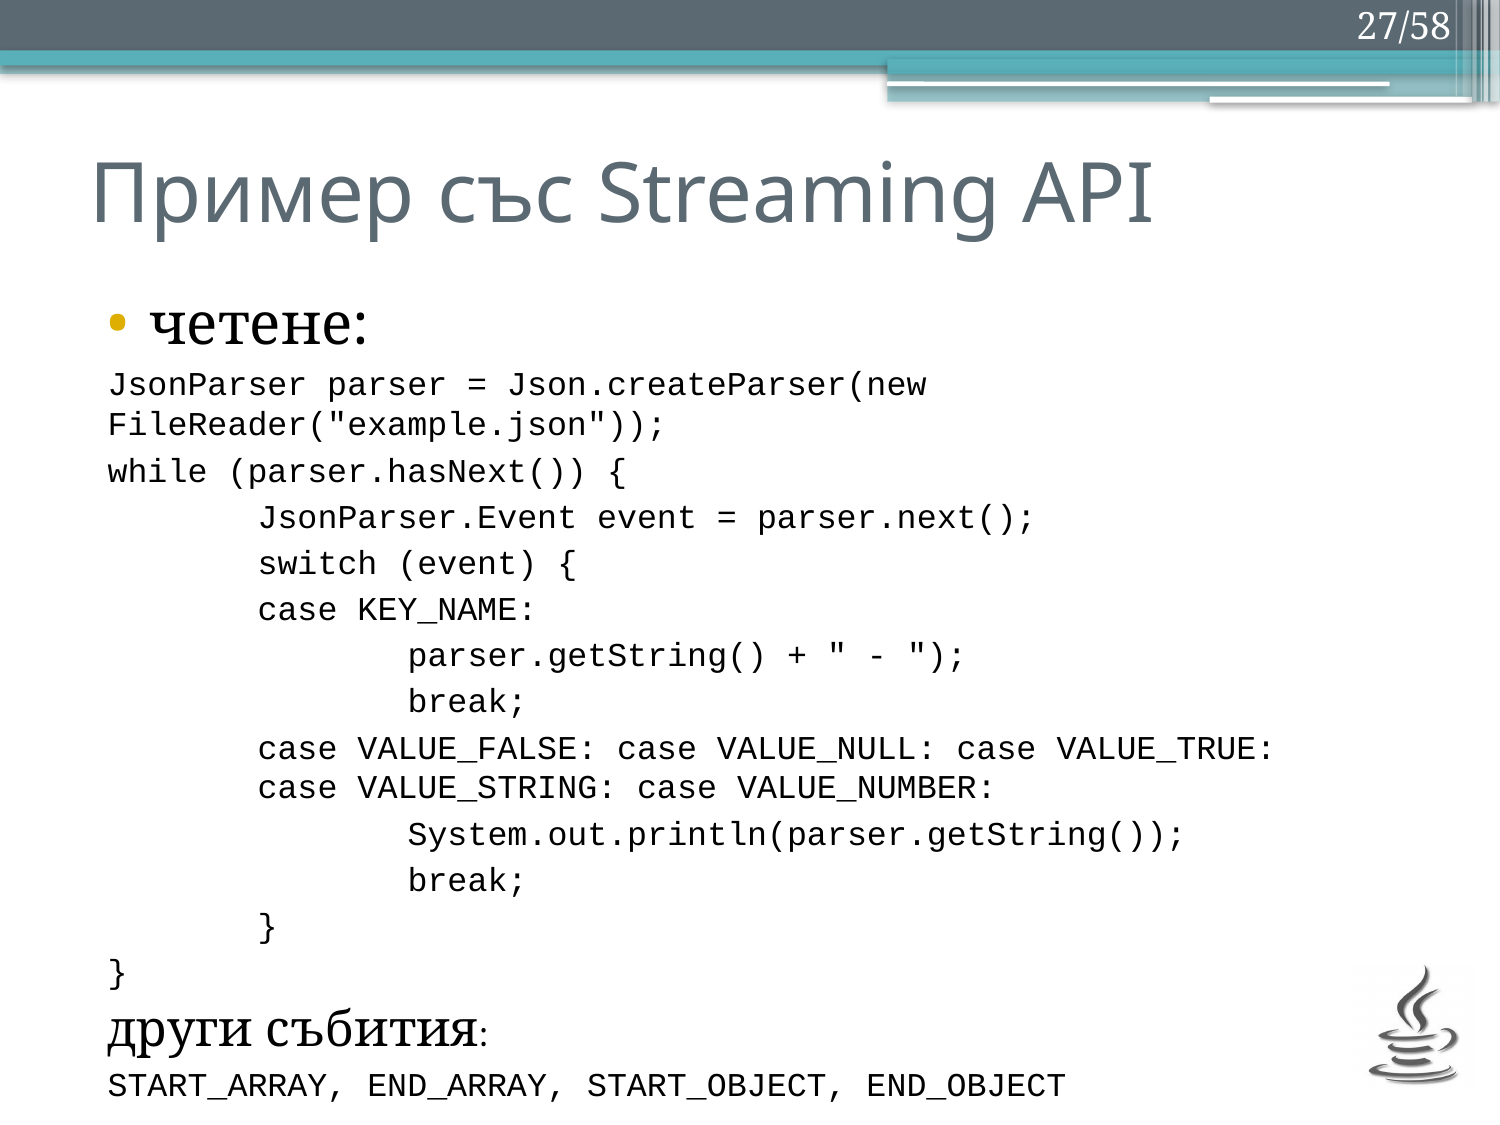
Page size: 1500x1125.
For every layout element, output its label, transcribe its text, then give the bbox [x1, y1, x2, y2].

title Пример със Streaming API [75, 101, 1425, 277]
list четене: JsonParser parser = Json.createParser(new FileReader("example.json")); while (parser.hasNext()) { JsonParser.Event event = parser.next(); switch (event) { case KEY_NAME: parser.getString() + " - "); break; case VALUE_FALSE: case VALUE_NULL: case VALUE_TRUE: case VALUE_STRING: case VALUE_NUMBER: System.out.println(parser.getString()); break; } } други събития: START_ARRAY, END_ARRAY, START_OBJECT, END_OBJECT [75, 278, 1476, 1125]
slide_number 27/58 [1305, 0, 1466, 61]
picture [1352, 963, 1476, 1088]
